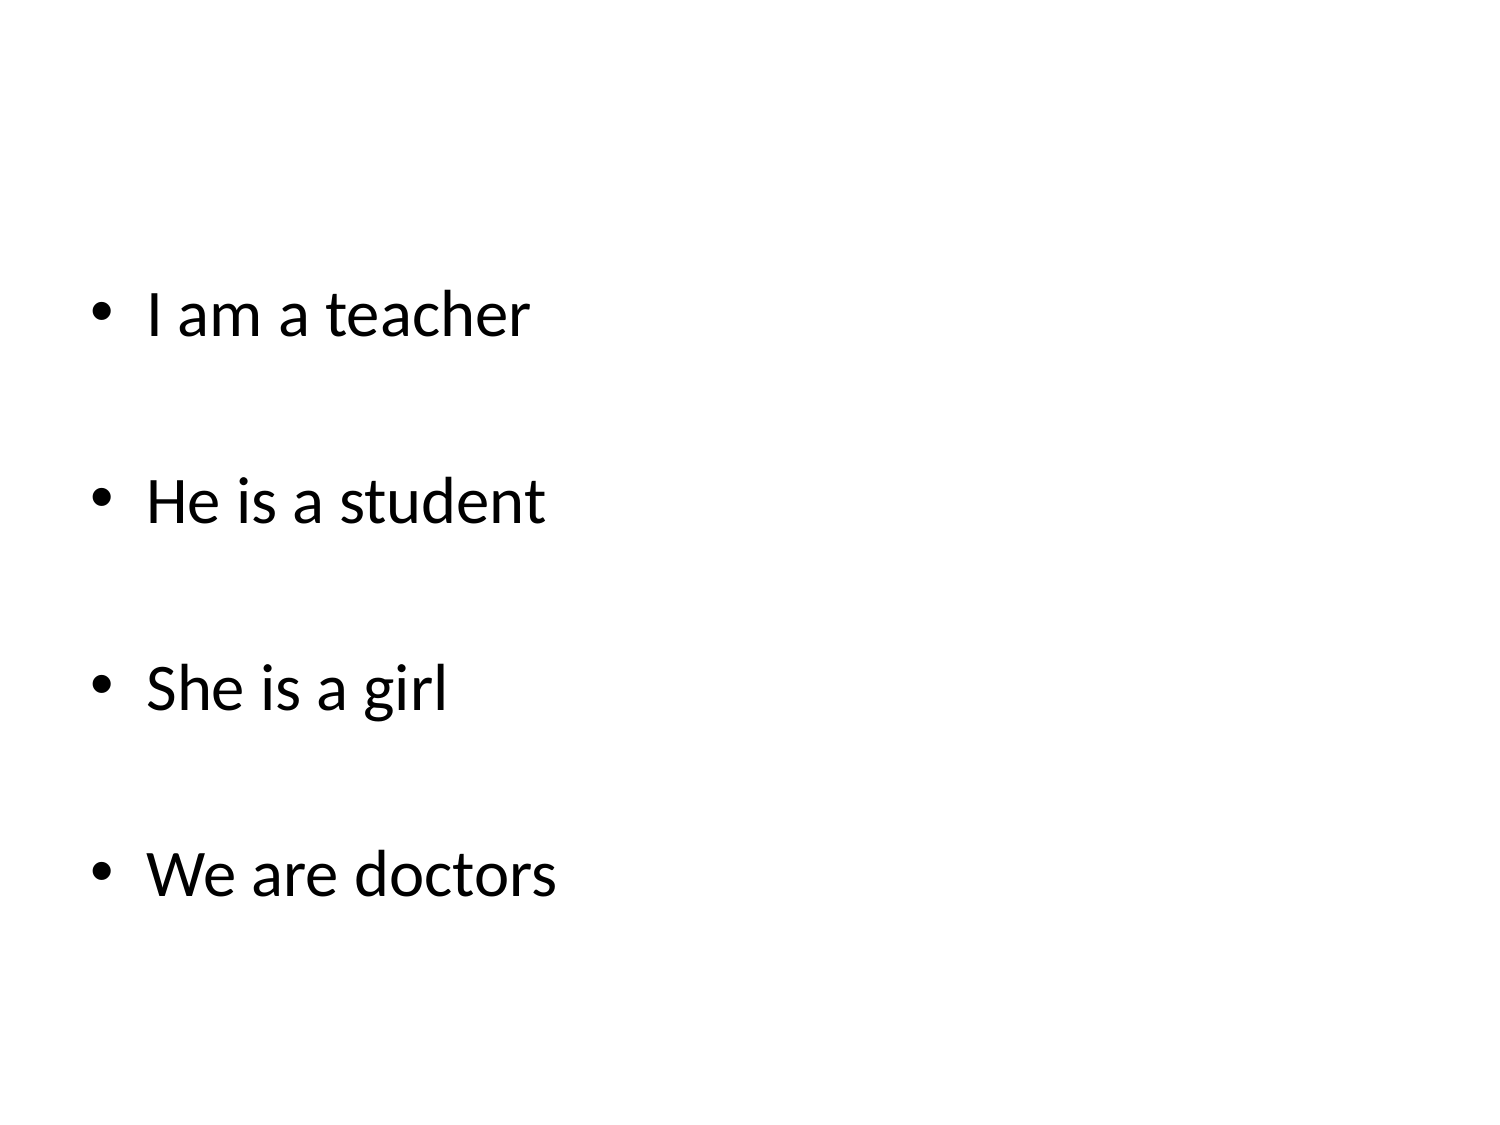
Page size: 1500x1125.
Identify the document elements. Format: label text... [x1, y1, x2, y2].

list I am a teacher He is a student She is a girl We are doctors [75, 262, 1425, 1005]
